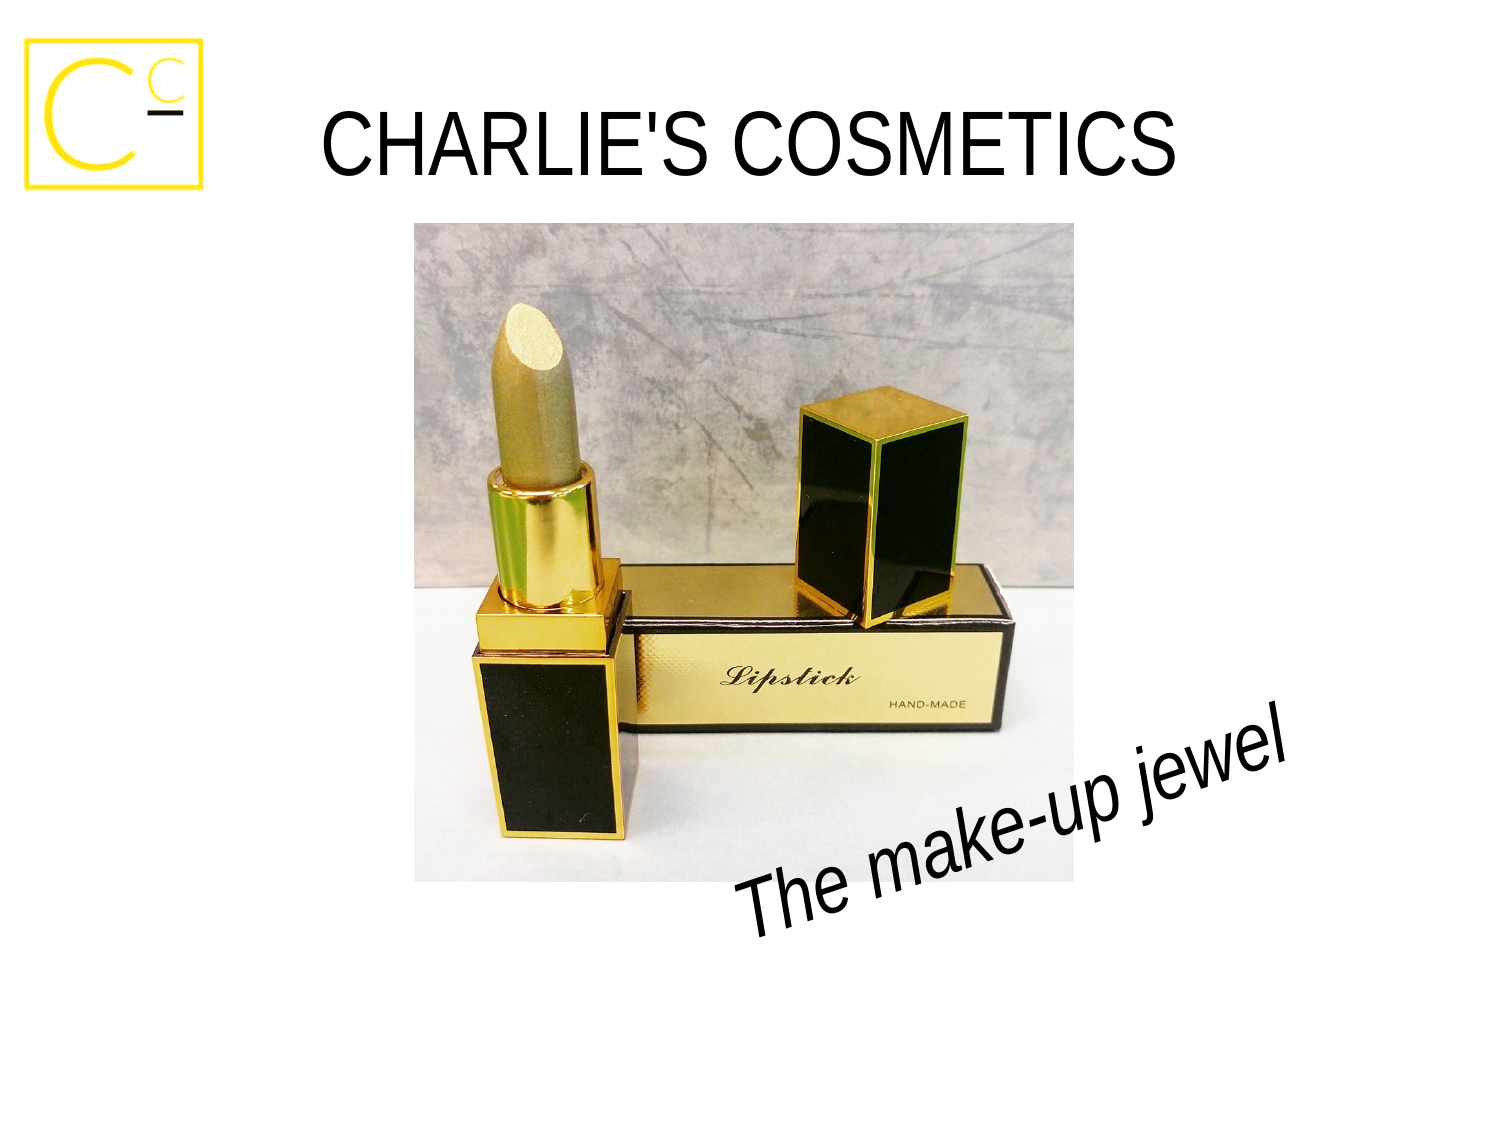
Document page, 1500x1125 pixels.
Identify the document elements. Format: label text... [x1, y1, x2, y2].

title CHARLIE'S COSMETICS [75, 45, 1425, 233]
picture [4, 4, 224, 224]
text_box The make-up jewel [712, 891, 920, 954]
text_box The make-up jewel [1078, 641, 1386, 838]
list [414, 222, 1074, 882]
